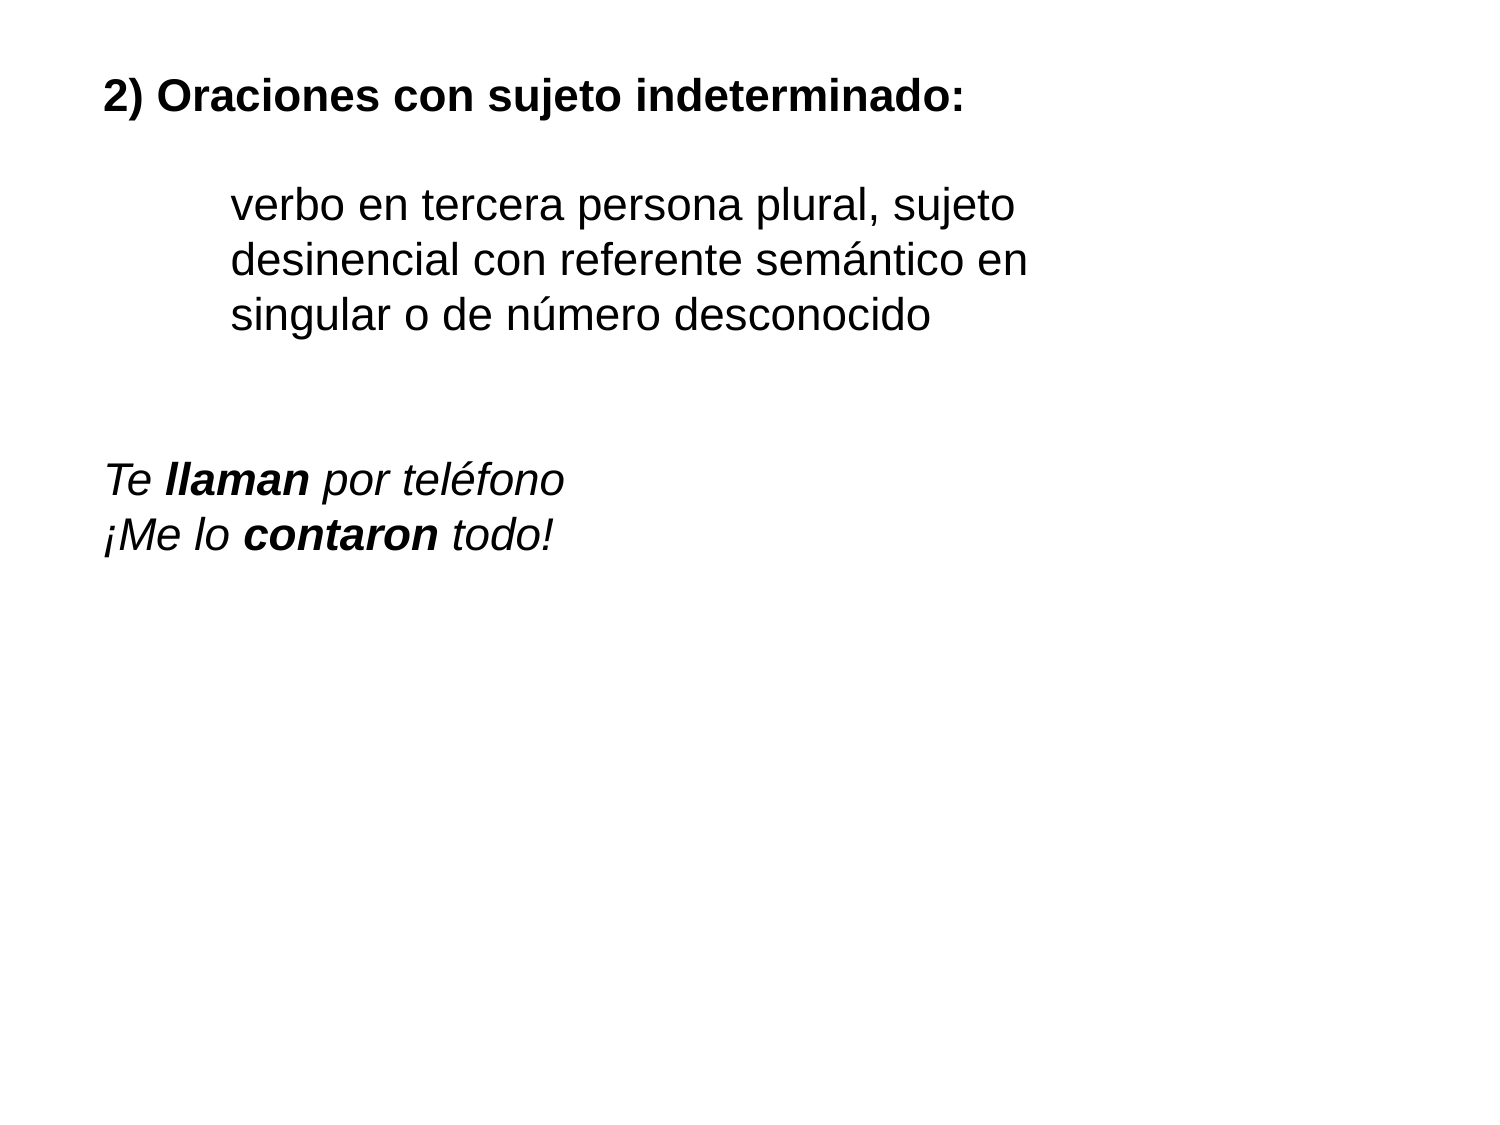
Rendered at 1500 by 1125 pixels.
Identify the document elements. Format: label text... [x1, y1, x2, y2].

text_box 2) Oraciones con sujeto indeterminado: verbo en tercera persona plural, sujeto desinencial con referente semántico en singular o de número desconocido Te llaman por teléfono ¡Me lo contaron todo! [88, 57, 1400, 678]
